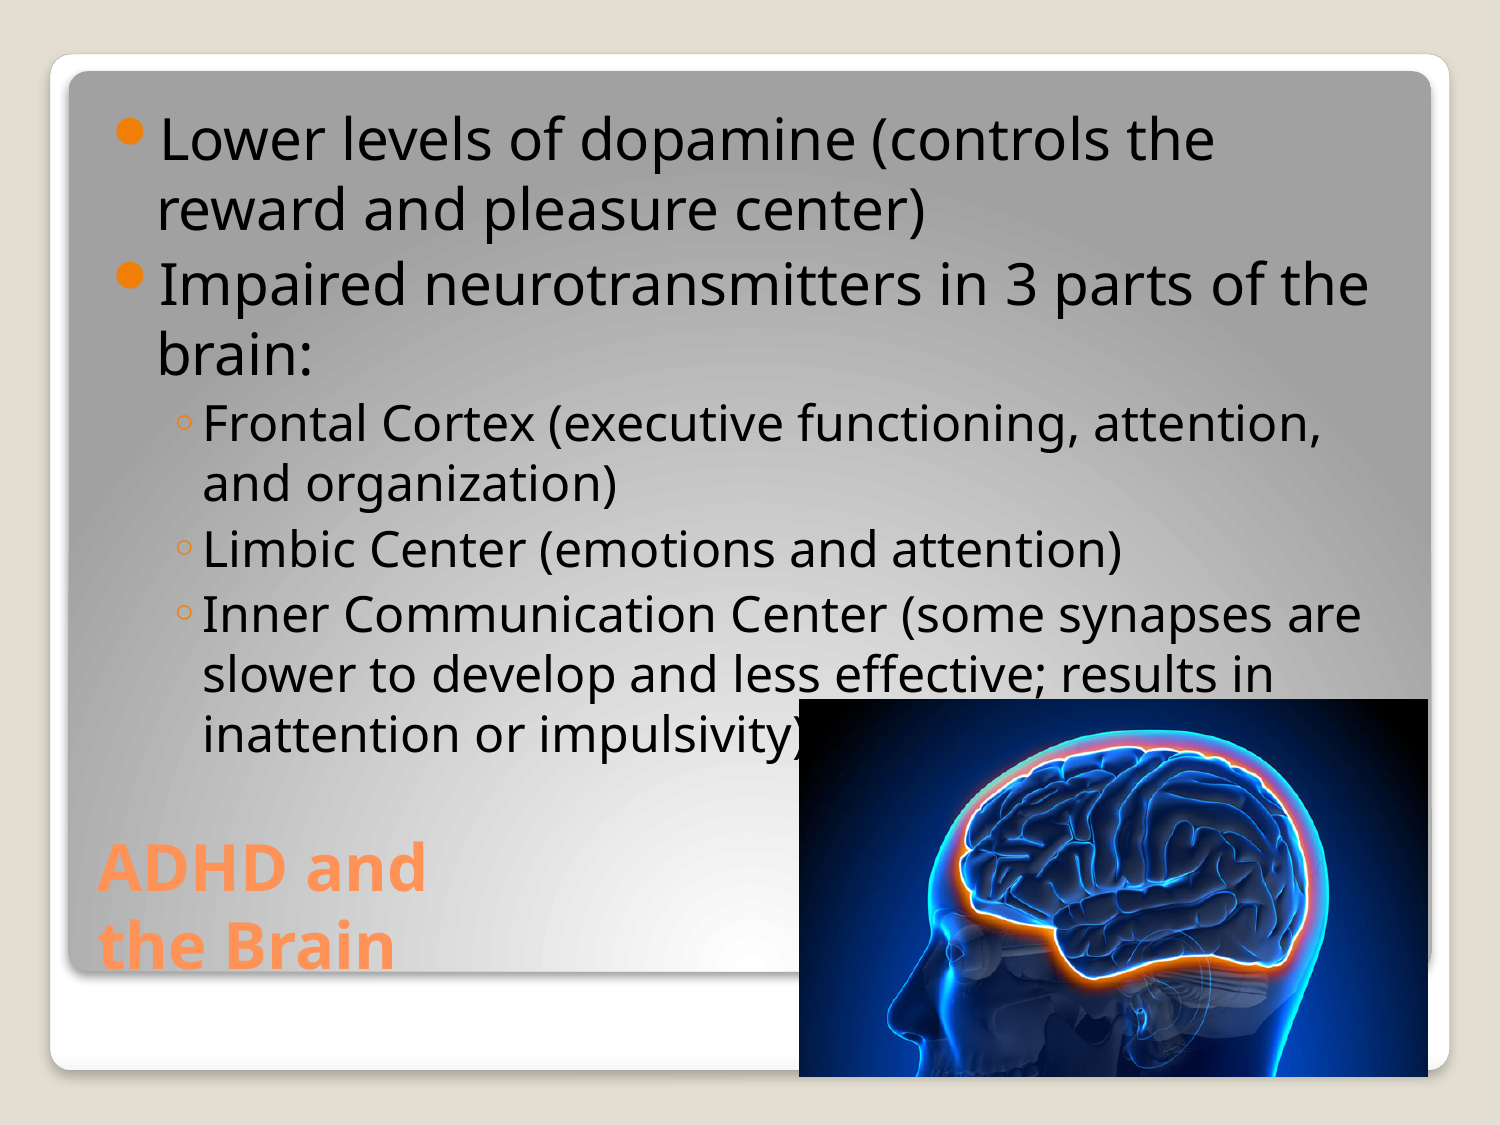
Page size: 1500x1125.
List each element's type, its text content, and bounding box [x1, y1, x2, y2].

picture [799, 699, 1428, 1077]
title ADHD and the Brain [82, 817, 792, 990]
list Lower levels of dopamine (controls the reward and pleasure center) Impaired neurotransmitters in 3 parts of the brain: Frontal Cortex (executive functioning, attention, and organization) Limbic Center (emotions and attention) Inner Communication Center (some synapses are slower to develop and less effective; results in inattention or impulsivity) [82, 86, 1425, 774]
